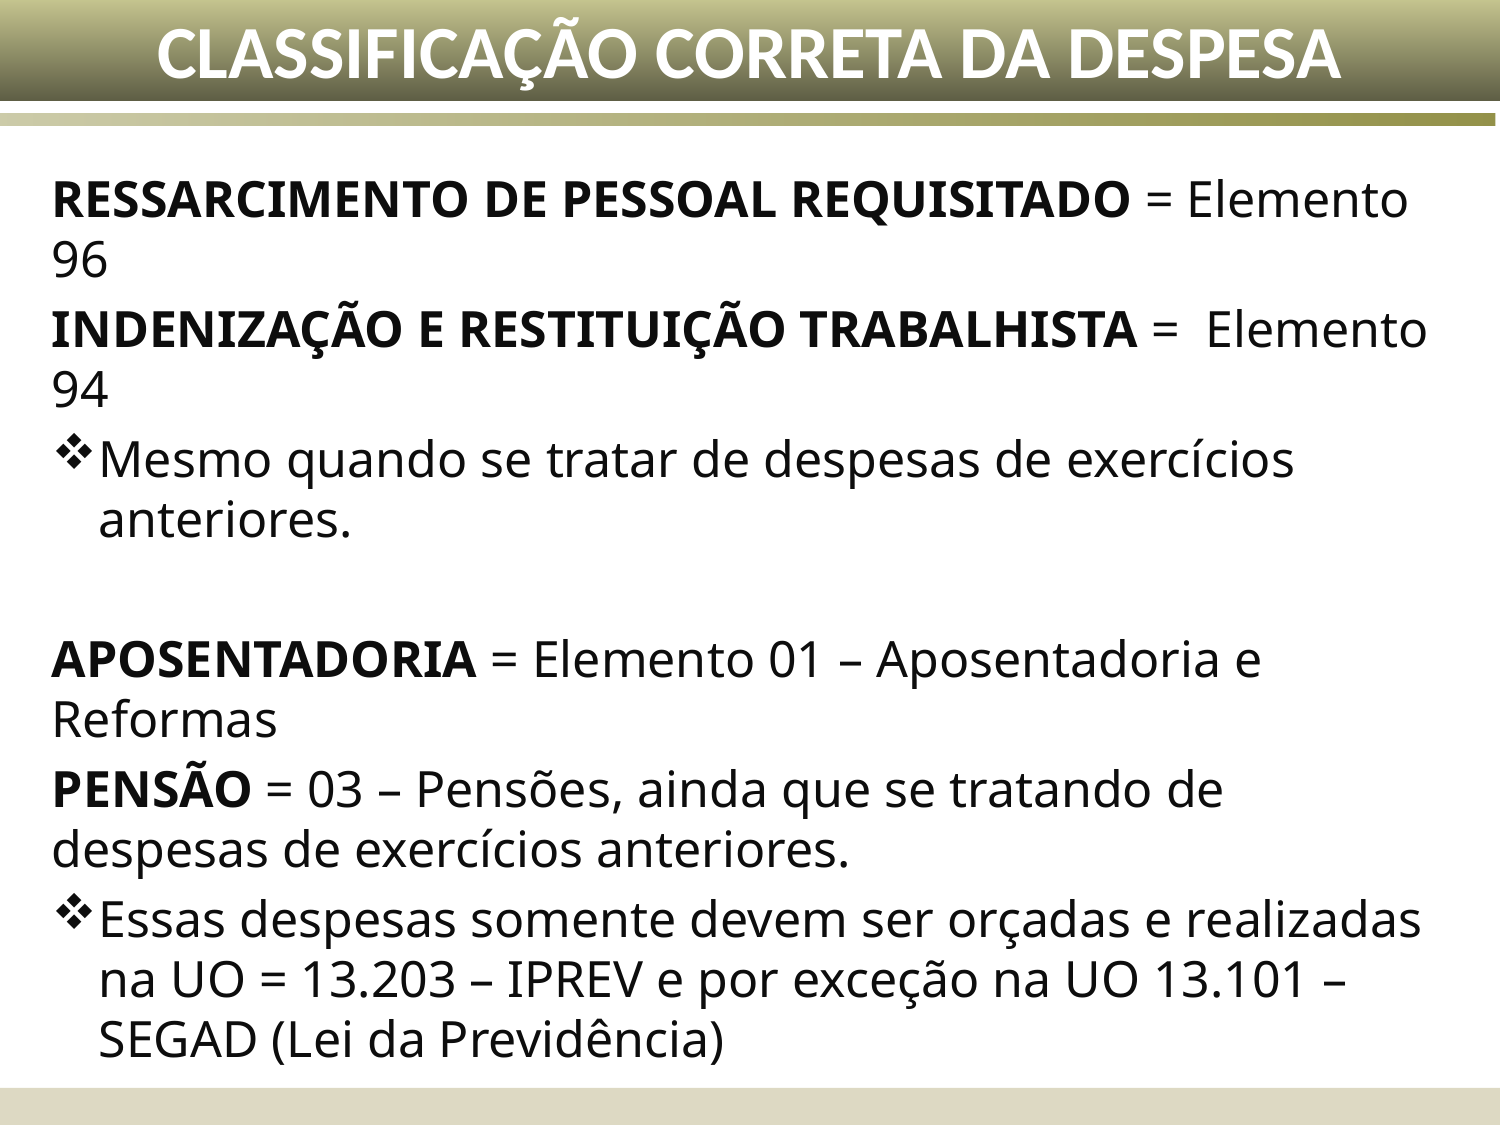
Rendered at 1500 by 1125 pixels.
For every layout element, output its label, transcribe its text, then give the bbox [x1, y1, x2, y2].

text_box [41, 160, 1459, 1071]
text_box CLASSIFICAÇÃO CORRETA DA DESPESA [0, 0, 1500, 101]
text_box [0, 113, 1496, 126]
text_box [0, 1087, 1500, 1125]
text_box RESSARCIMENTO DE PESSOAL REQUISITADO = Elemento 96 INDENIZAÇÃO E RESTITUIÇÃO TRABALHISTA = Elemento 94 Mesmo quando se tratar de despesas de exercícios anteriores. APOSENTADORIA = Elemento 01 – Aposentadoria e Reformas PENSÃO = 03 – Pensões, ainda que se tratando de despesas de exercícios anteriores. Essas despesas somente devem ser orçadas e realizadas na UO = 13.203 – IPREV e por exceção na UO 13.101 – SEGAD (Lei da Previdência) [36, 160, 1455, 1070]
